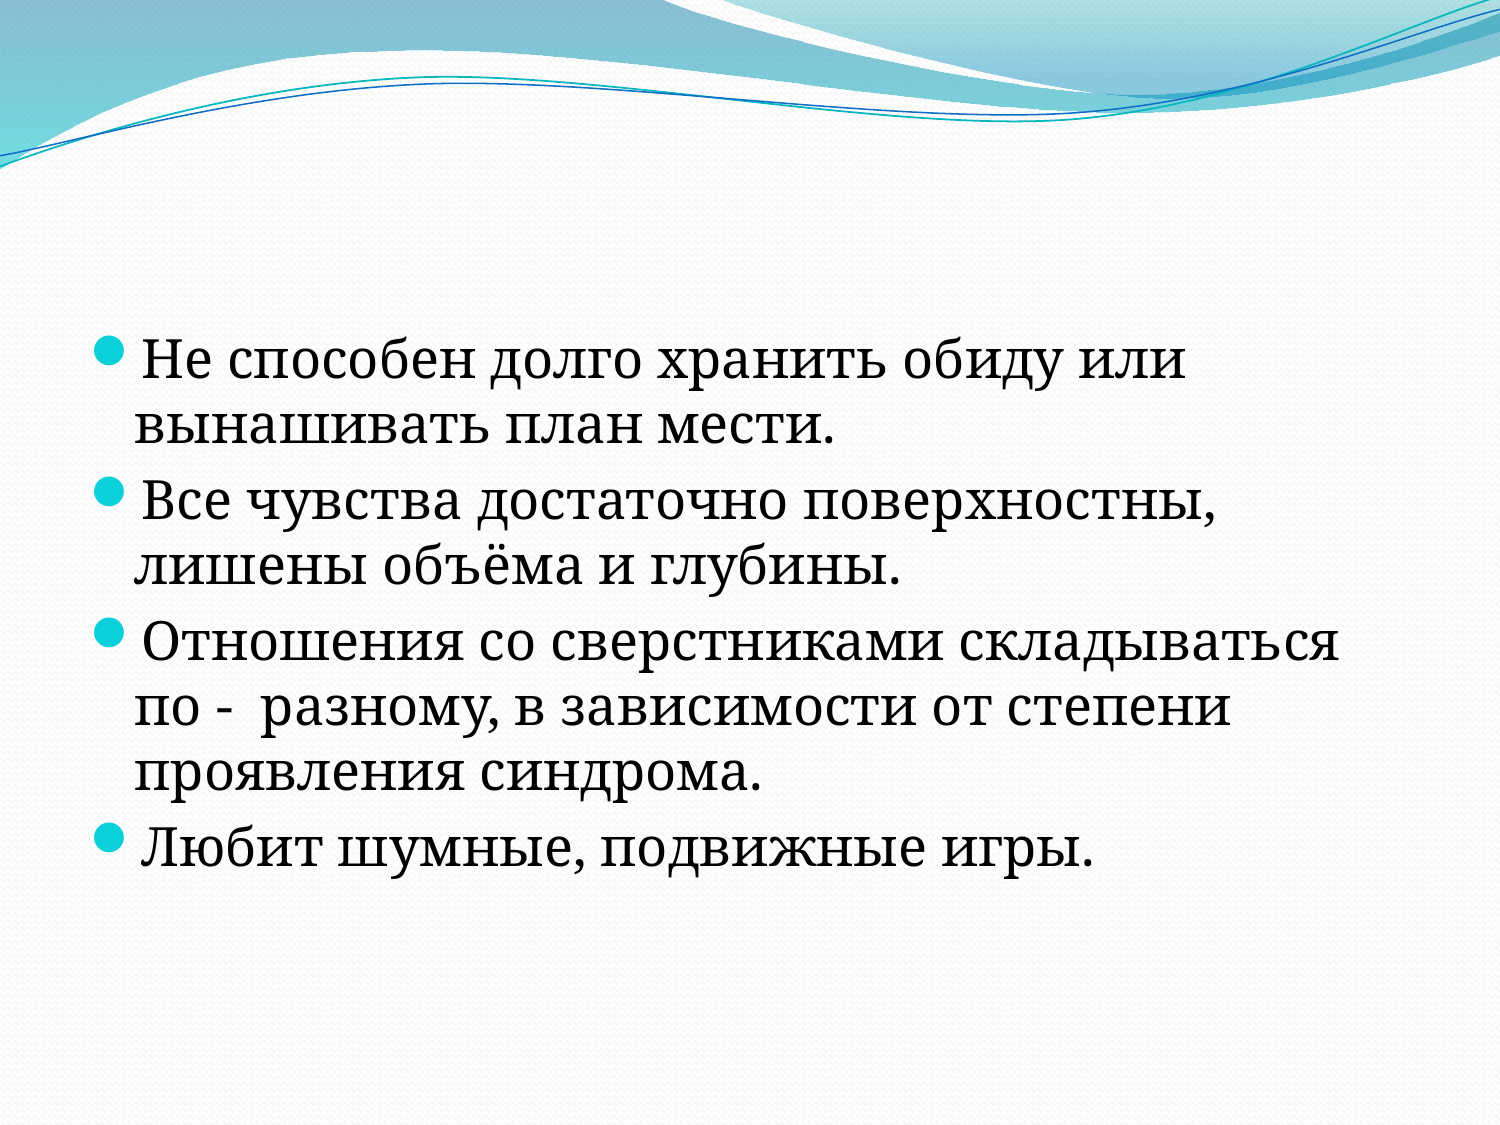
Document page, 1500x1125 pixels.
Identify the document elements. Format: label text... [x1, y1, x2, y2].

list Не способен долго хранить обиду или вынашивать план мести. Все чувства достаточно поверхностны, лишены объёма и глубины. Отношения со сверстниками складываться по - разному, в зависимости от степени проявления синдрома. Любит шумные, подвижные игры. [75, 317, 1425, 1038]
